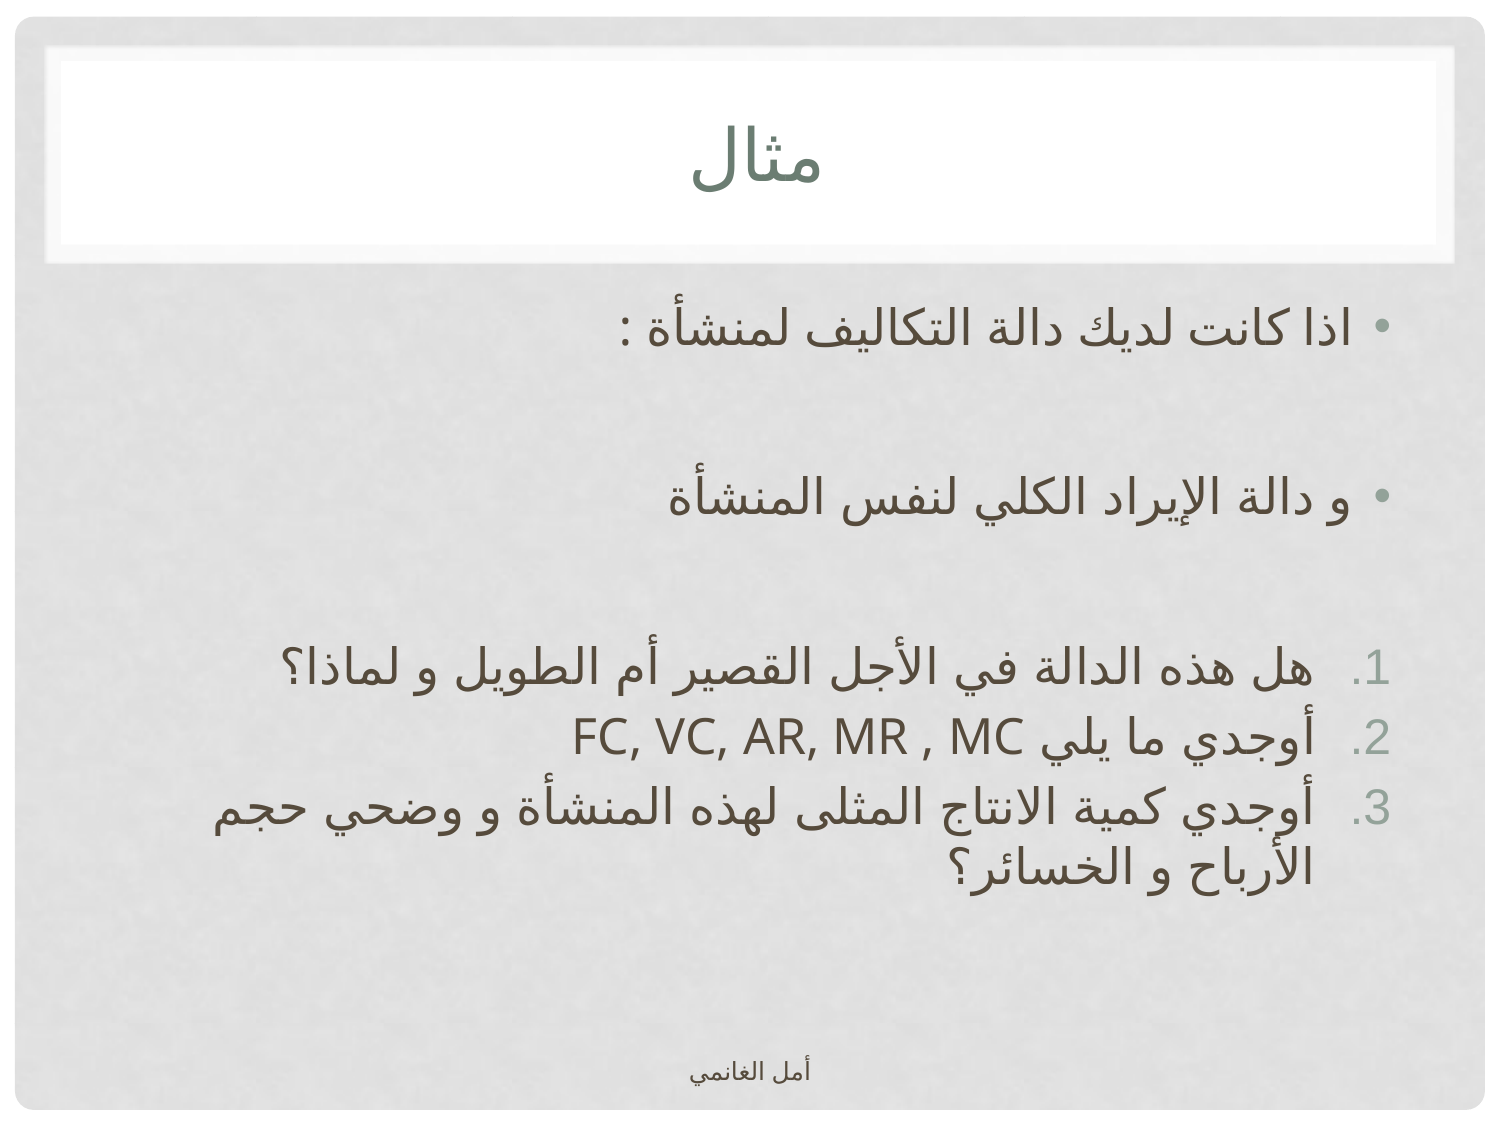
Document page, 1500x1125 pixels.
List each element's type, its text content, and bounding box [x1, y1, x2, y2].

footer أمل الغانمي [512, 1042, 988, 1103]
title مثال [69, 66, 1425, 238]
